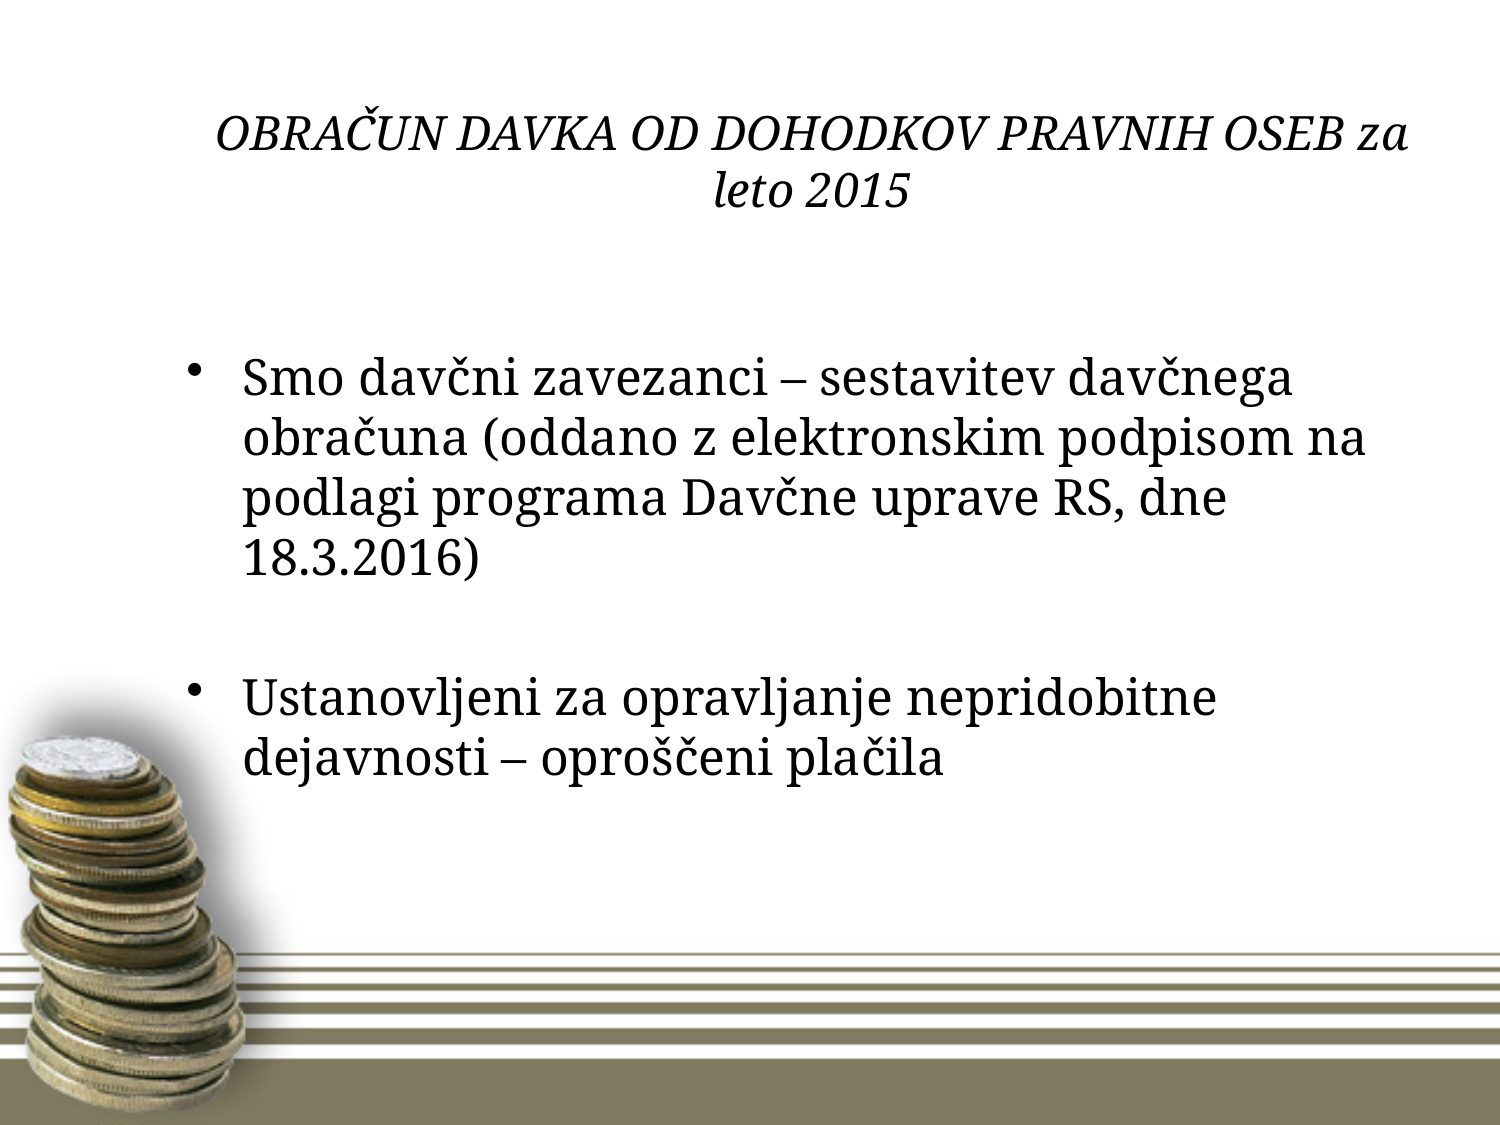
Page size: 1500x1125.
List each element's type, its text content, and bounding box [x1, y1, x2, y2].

picture [0, 0, 1500, 1125]
list Smo davčni zavezanci – sestavitev davčnega obračuna (oddano z elektronskim podpisom na podlagi programa Davčne uprave RS, dne 18.3.2016) Ustanovljeni za opravljanje nepridobitne dejavnosti – oproščeni plačila [171, 338, 1450, 914]
title OBRAČUN DAVKA OD DOHODKOV PRAVNIH OSEB za leto 2015 [174, 37, 1450, 225]
